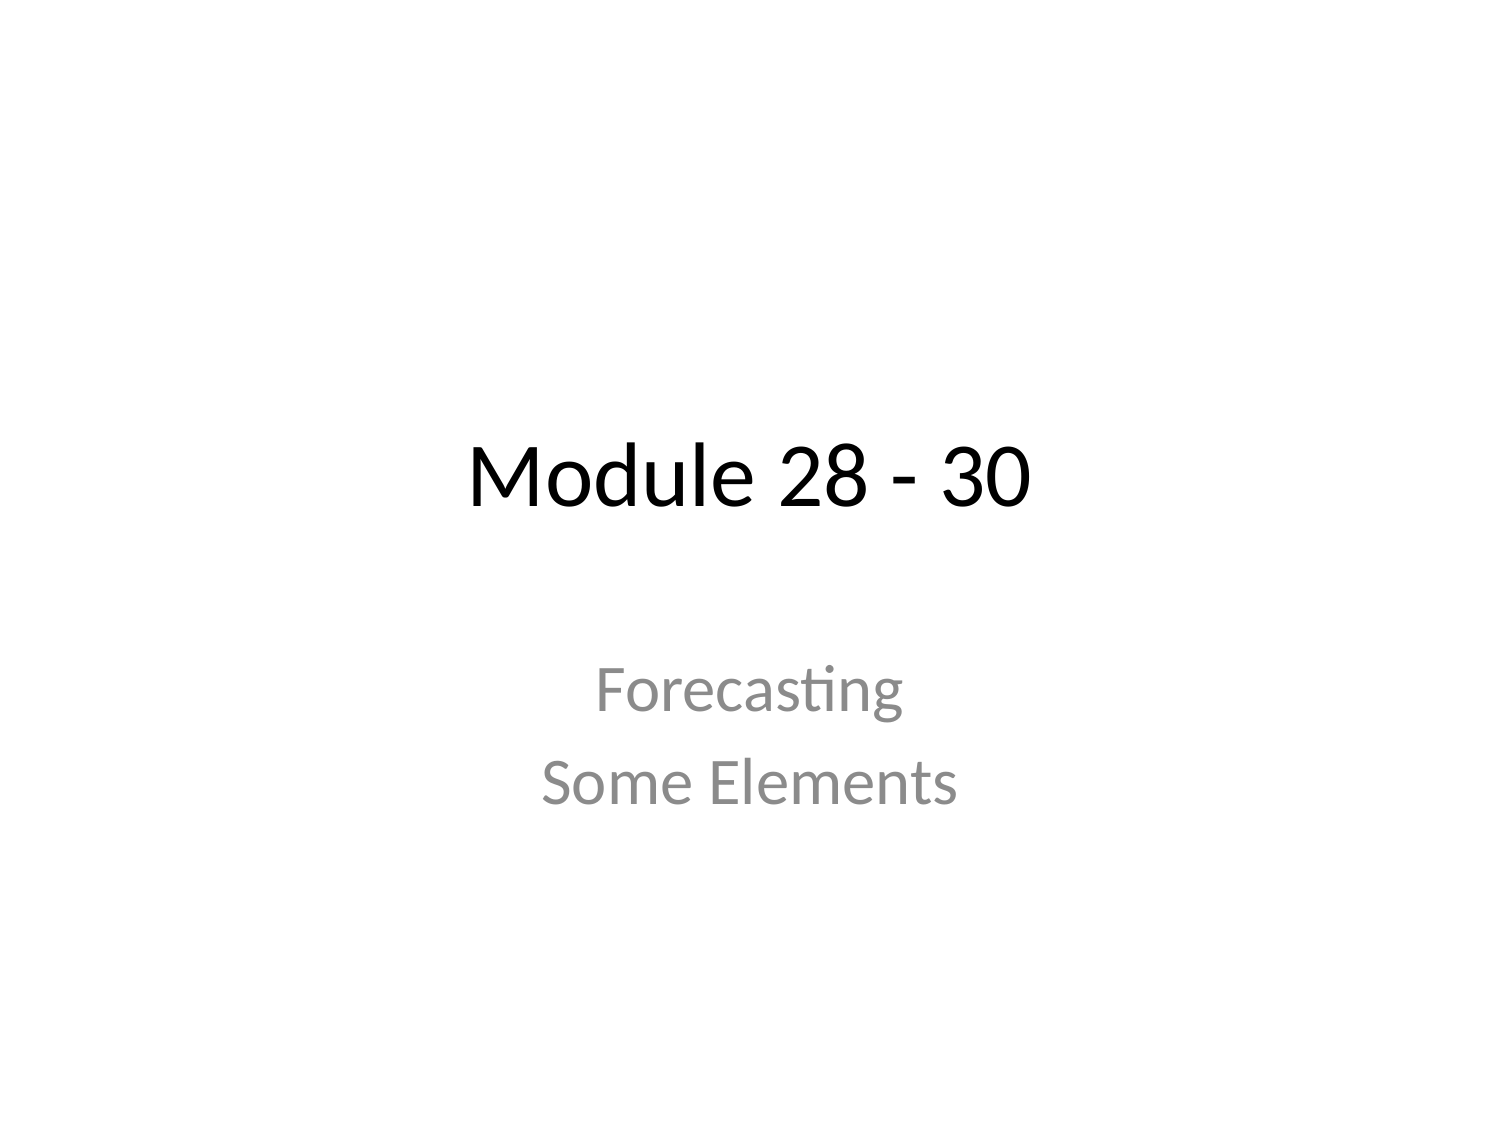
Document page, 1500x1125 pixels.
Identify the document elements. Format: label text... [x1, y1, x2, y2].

subtitle Forecasting Some Elements [225, 637, 1275, 925]
title Module 28 - 30 [112, 349, 1388, 591]
